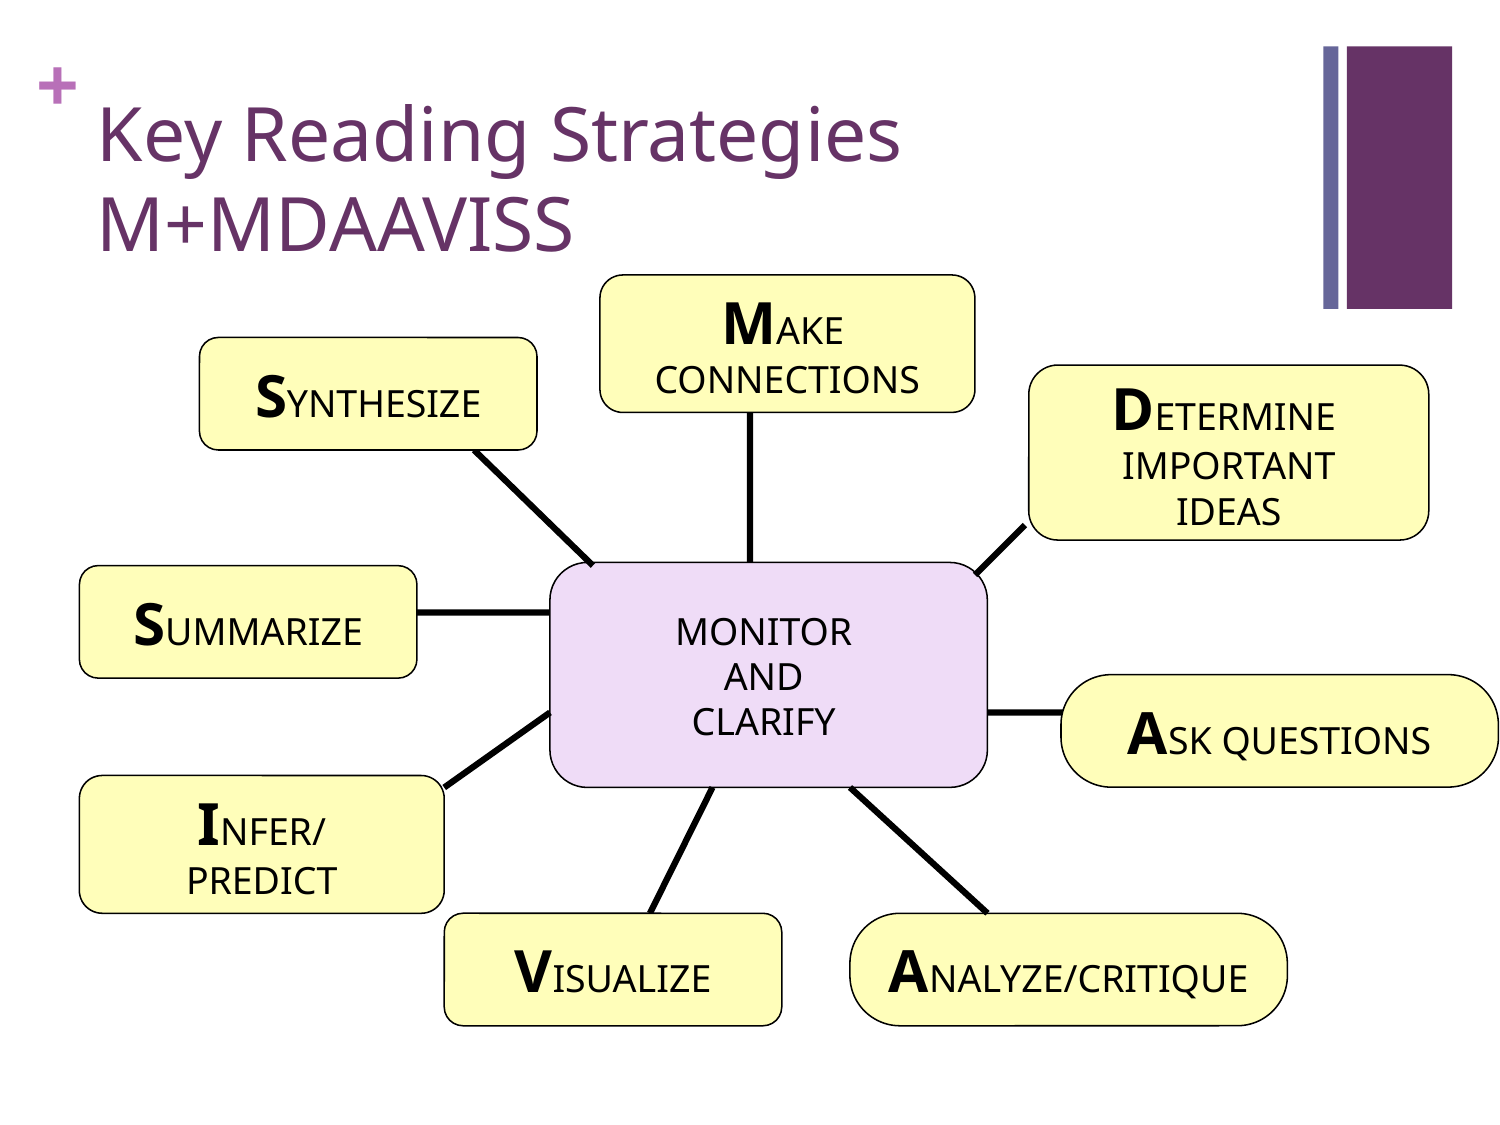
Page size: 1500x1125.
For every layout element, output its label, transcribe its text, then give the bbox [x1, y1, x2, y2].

title Key Reading Strategies M+MDAAVISS [81, 79, 1322, 263]
text_box D [1025, 450, 1040, 535]
text_box DETERMINE IMPORTANT IDEAS [1028, 365, 1429, 541]
text_box MONITOR AND CLARIFY [549, 562, 988, 788]
text_box SUMMARIZE [79, 565, 417, 679]
text_box ASK QUESTIONS [1060, 674, 1499, 788]
text_box VISUALIZE [444, 913, 782, 1026]
text_box INFER/ PREDICT [79, 775, 445, 914]
text_box ANALYZE/CRITIQUE [849, 913, 1288, 1026]
text_box MAKE CONNECTIONS [599, 274, 975, 413]
text_box SYNTHESIZE [199, 337, 537, 451]
